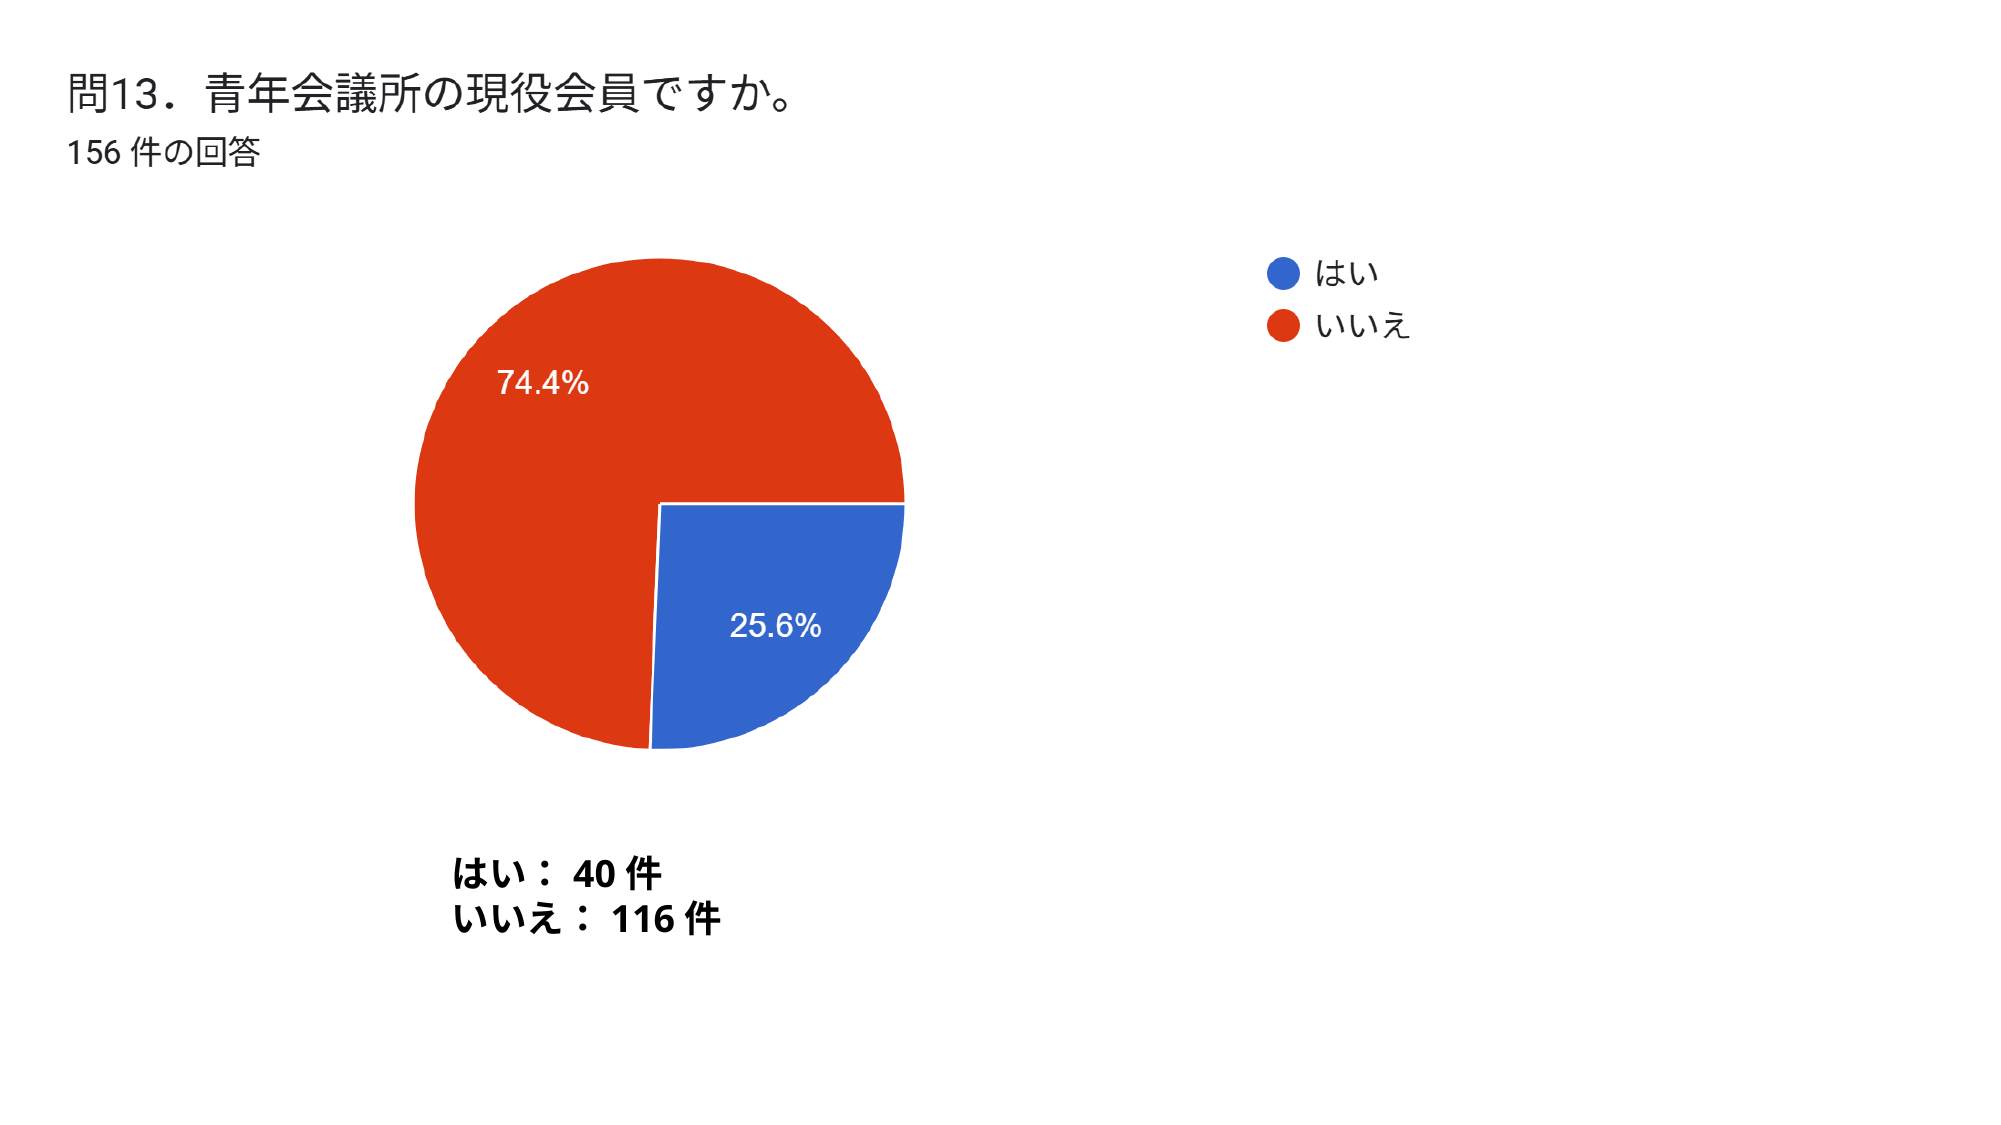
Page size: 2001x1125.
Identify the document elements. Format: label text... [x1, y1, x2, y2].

picture [0, 0, 2000, 844]
text_box はい：40件 いいえ：116件 [436, 844, 1350, 948]
